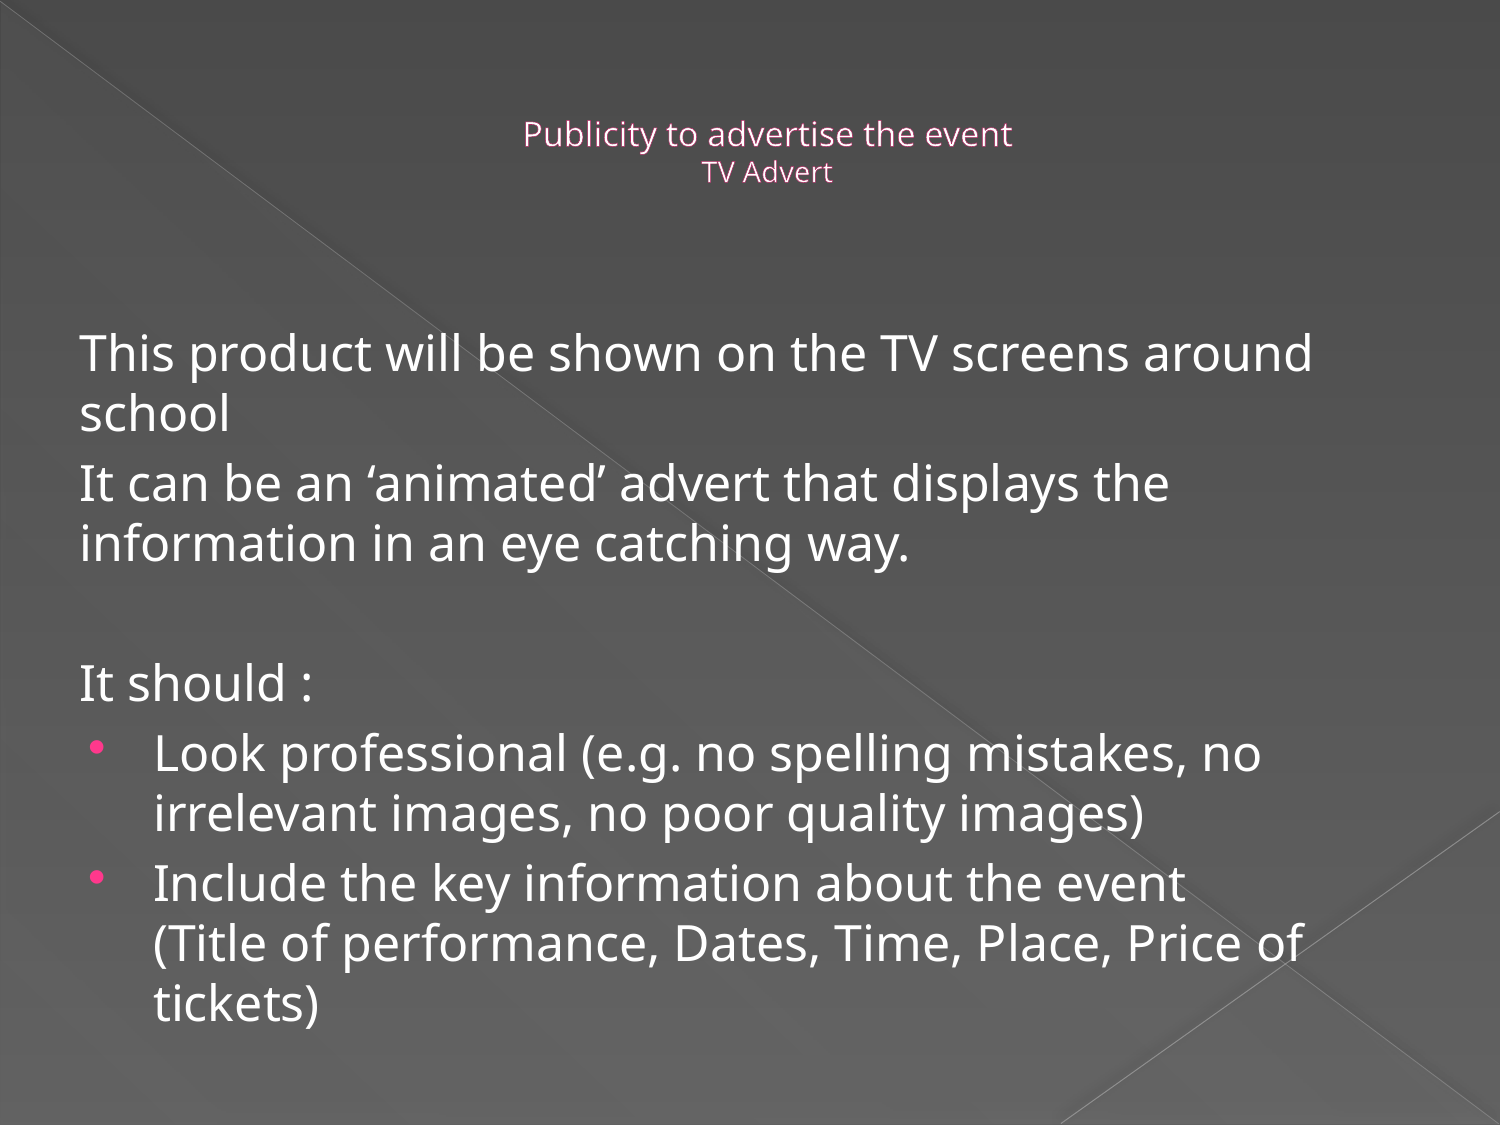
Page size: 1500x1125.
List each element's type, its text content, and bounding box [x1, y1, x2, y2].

list This product will be shown on the TV screens around school It can be an ‘animated’ advert that displays the information in an eye catching way. It should : Look professional (e.g. no spelling mistakes, no irrelevant images, no poor quality images) Include the key information about the event (Title of performance, Dates, Time, Place, Price of tickets) [64, 314, 1436, 1057]
title Publicity to advertise the event TV Advert [75, 104, 1425, 197]
